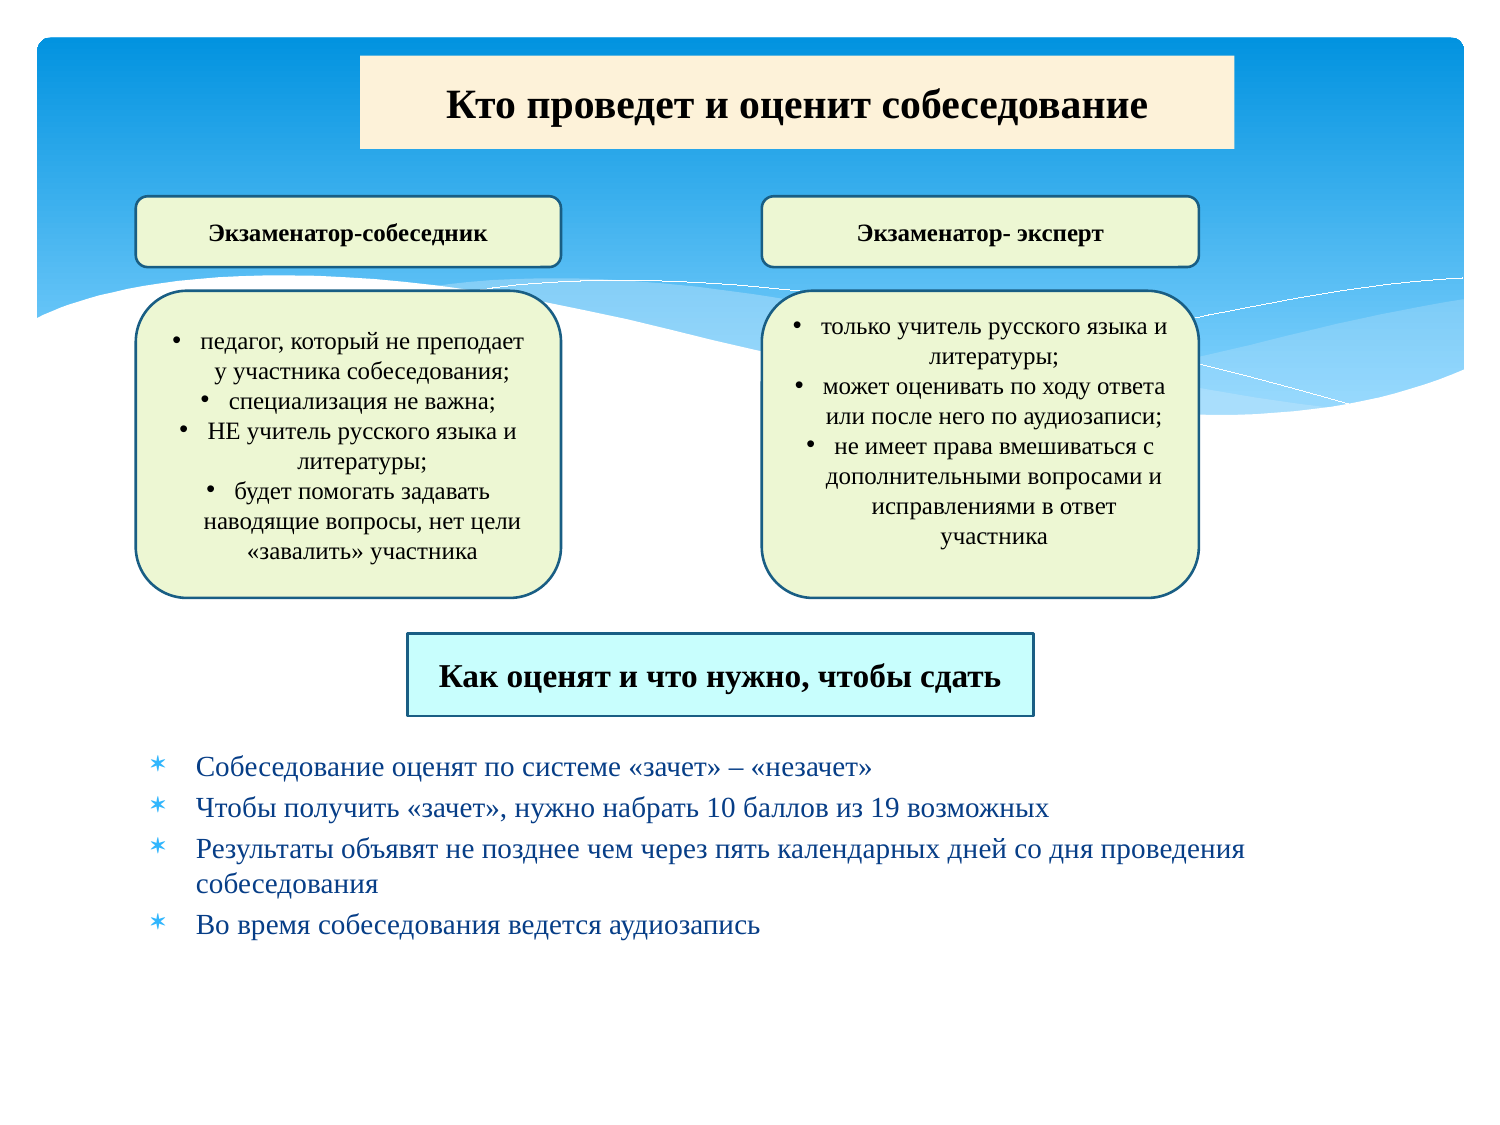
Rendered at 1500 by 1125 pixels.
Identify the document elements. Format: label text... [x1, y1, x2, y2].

text_box педагог, который не преподает у участника собеседования; специализация не важна; НЕ учитель русского языка и литературы; будет помогать задавать наводящие вопросы, нет цели «завалить» участника [134, 289, 563, 600]
list Собеседование оценят по системе «зачет» – «незачет» Чтобы получить «зачет», нужно набрать 10 баллов из 19 возможных Результаты объявят не позднее чем через пять календарных дней со дня проведения собеседования Во время собеседования ведется аудиозапись [135, 739, 1359, 1005]
text_box Экзаменатор- эксперт [760, 194, 1201, 269]
text_box только учитель русского языка и литературы; может оценивать по ходу ответа или после него по аудиозаписи; не имеет права вмешиваться с дополнительными вопросами и исправлениями в ответ участника [760, 289, 1201, 600]
text_box Как оценят и что нужно, чтобы сдать [406, 632, 1035, 717]
title Кто проведет и оценит собеседование [360, 55, 1235, 149]
text_box Экзаменатор-собеседник [134, 194, 563, 269]
